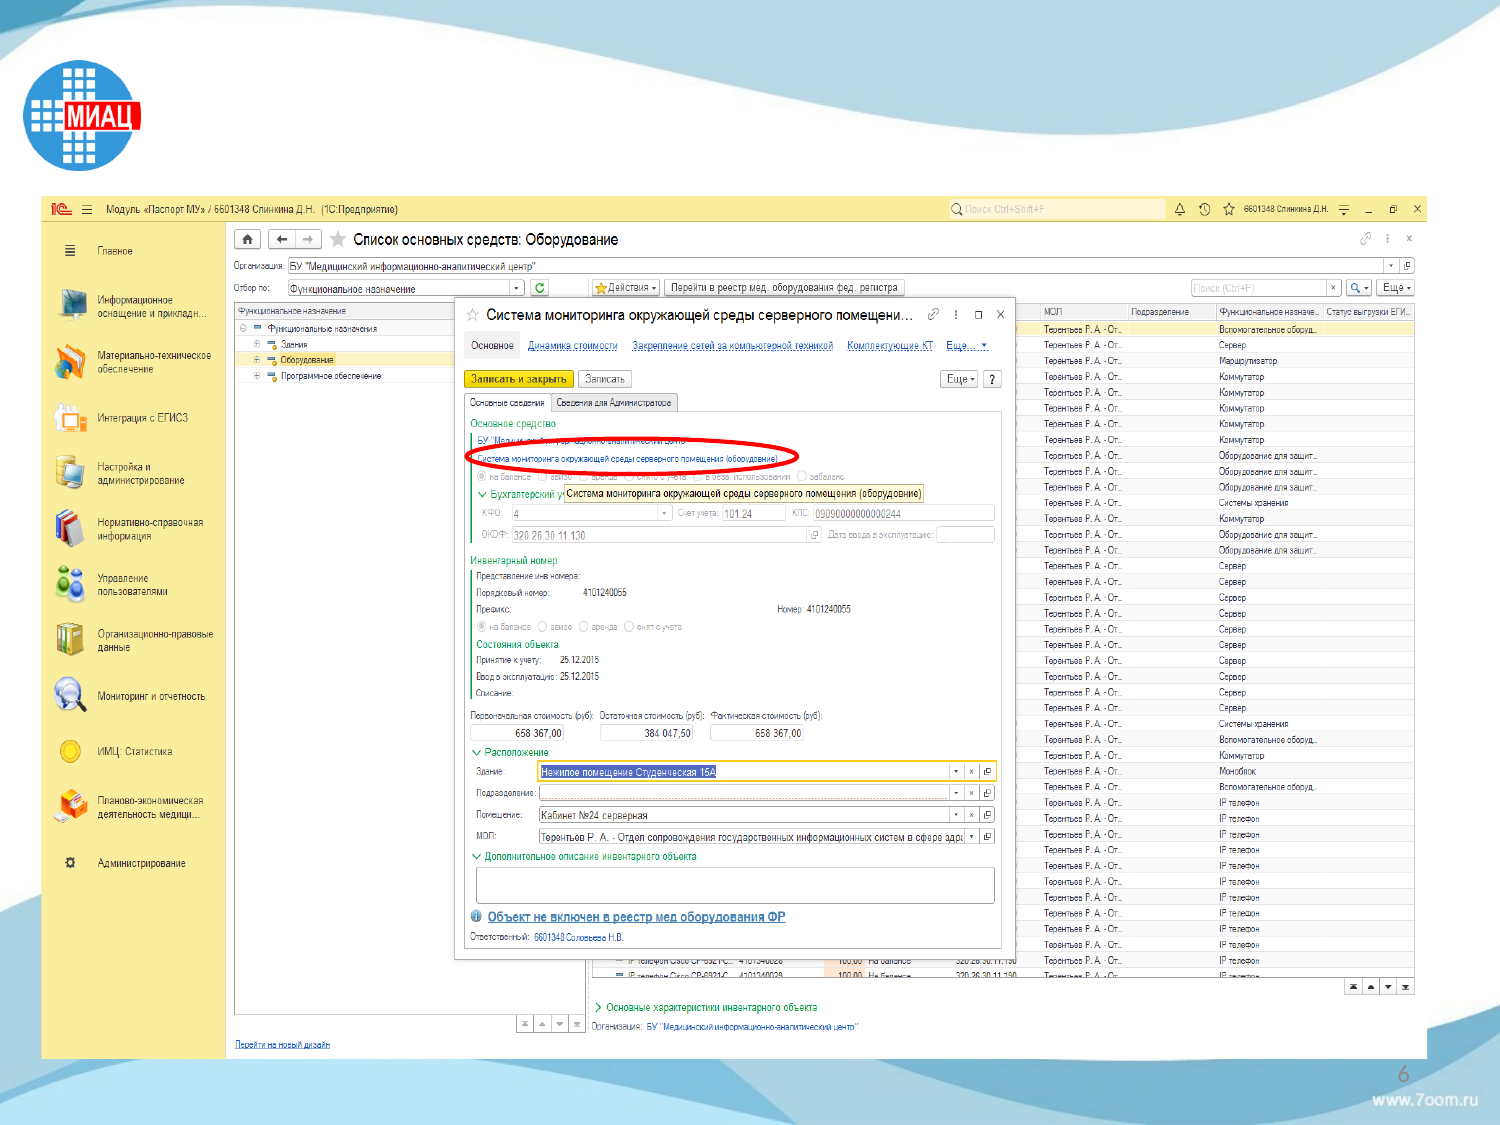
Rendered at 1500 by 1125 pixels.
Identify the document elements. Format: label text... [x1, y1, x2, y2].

slide_number 6 [1074, 1067, 1425, 1103]
text_box [82, 187, 1442, 294]
picture [0, 0, 1500, 1125]
